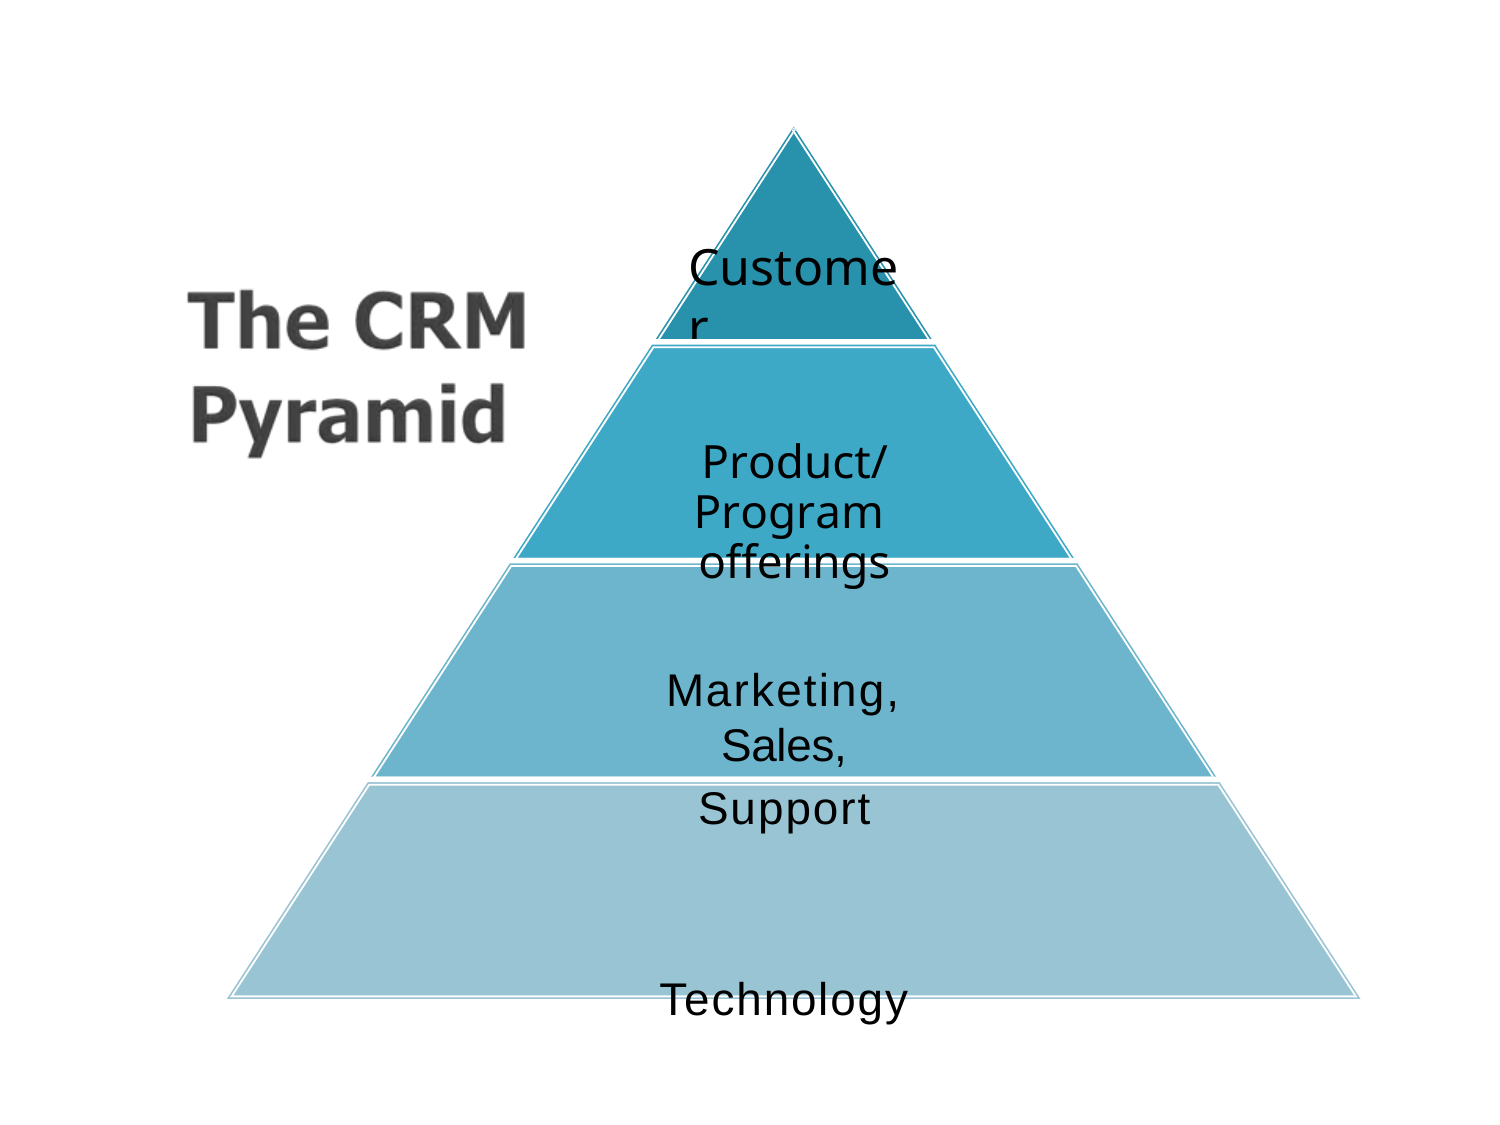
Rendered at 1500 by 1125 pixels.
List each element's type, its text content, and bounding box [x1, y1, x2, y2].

text_box [519, 349, 1068, 557]
text_box [902, 283, 939, 339]
text_box [985, 786, 1353, 995]
text_box [138, 245, 603, 462]
text_box [647, 283, 686, 342]
text_box [504, 339, 1082, 562]
text_box [362, 557, 602, 781]
text_box [985, 567, 1210, 776]
title Customer [686, 199, 902, 339]
text_box [985, 776, 1368, 1005]
text_box [220, 776, 602, 1005]
text_box [741, 120, 848, 199]
text_box Product/Program offerings Marketing, Sales, Support Technology [602, 430, 985, 1025]
text_box [661, 301, 686, 339]
text_box [902, 302, 926, 339]
text_box [752, 135, 835, 199]
text_box [377, 567, 602, 776]
text_box [235, 786, 602, 995]
text_box [985, 557, 1223, 777]
